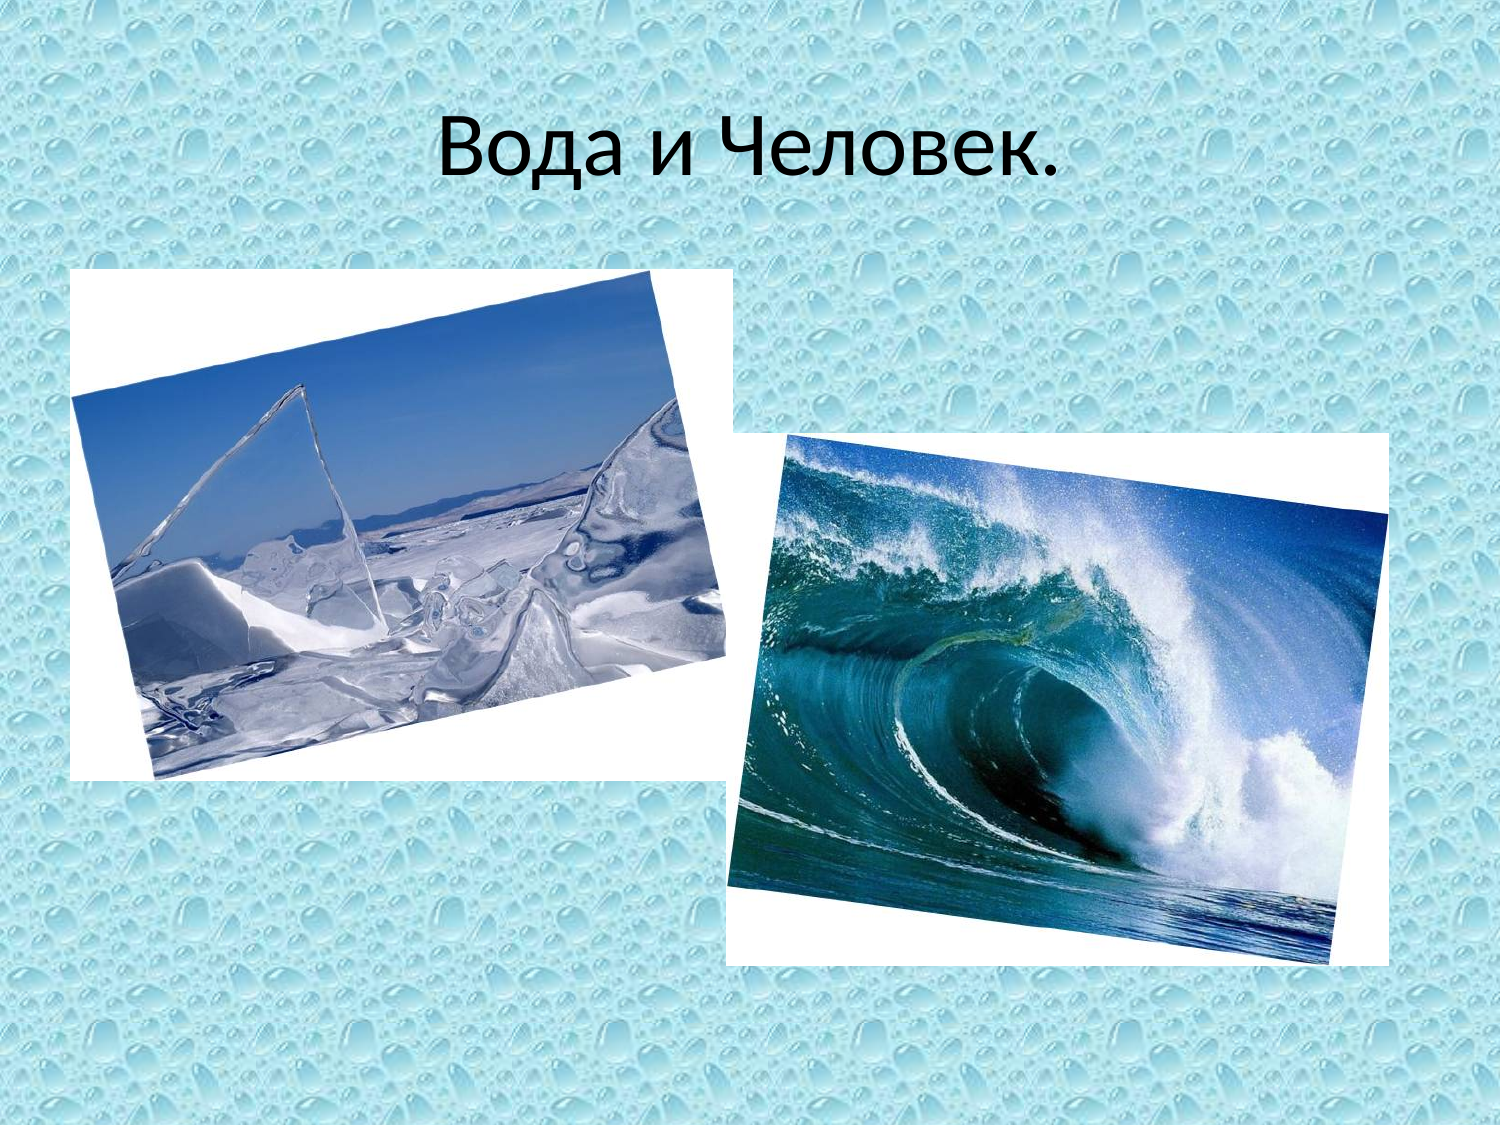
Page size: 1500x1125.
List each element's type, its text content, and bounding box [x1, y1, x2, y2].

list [70, 269, 733, 782]
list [726, 433, 1390, 966]
title Вода и Человек. [75, 45, 1425, 233]
picture [0, 0, 1500, 1125]
